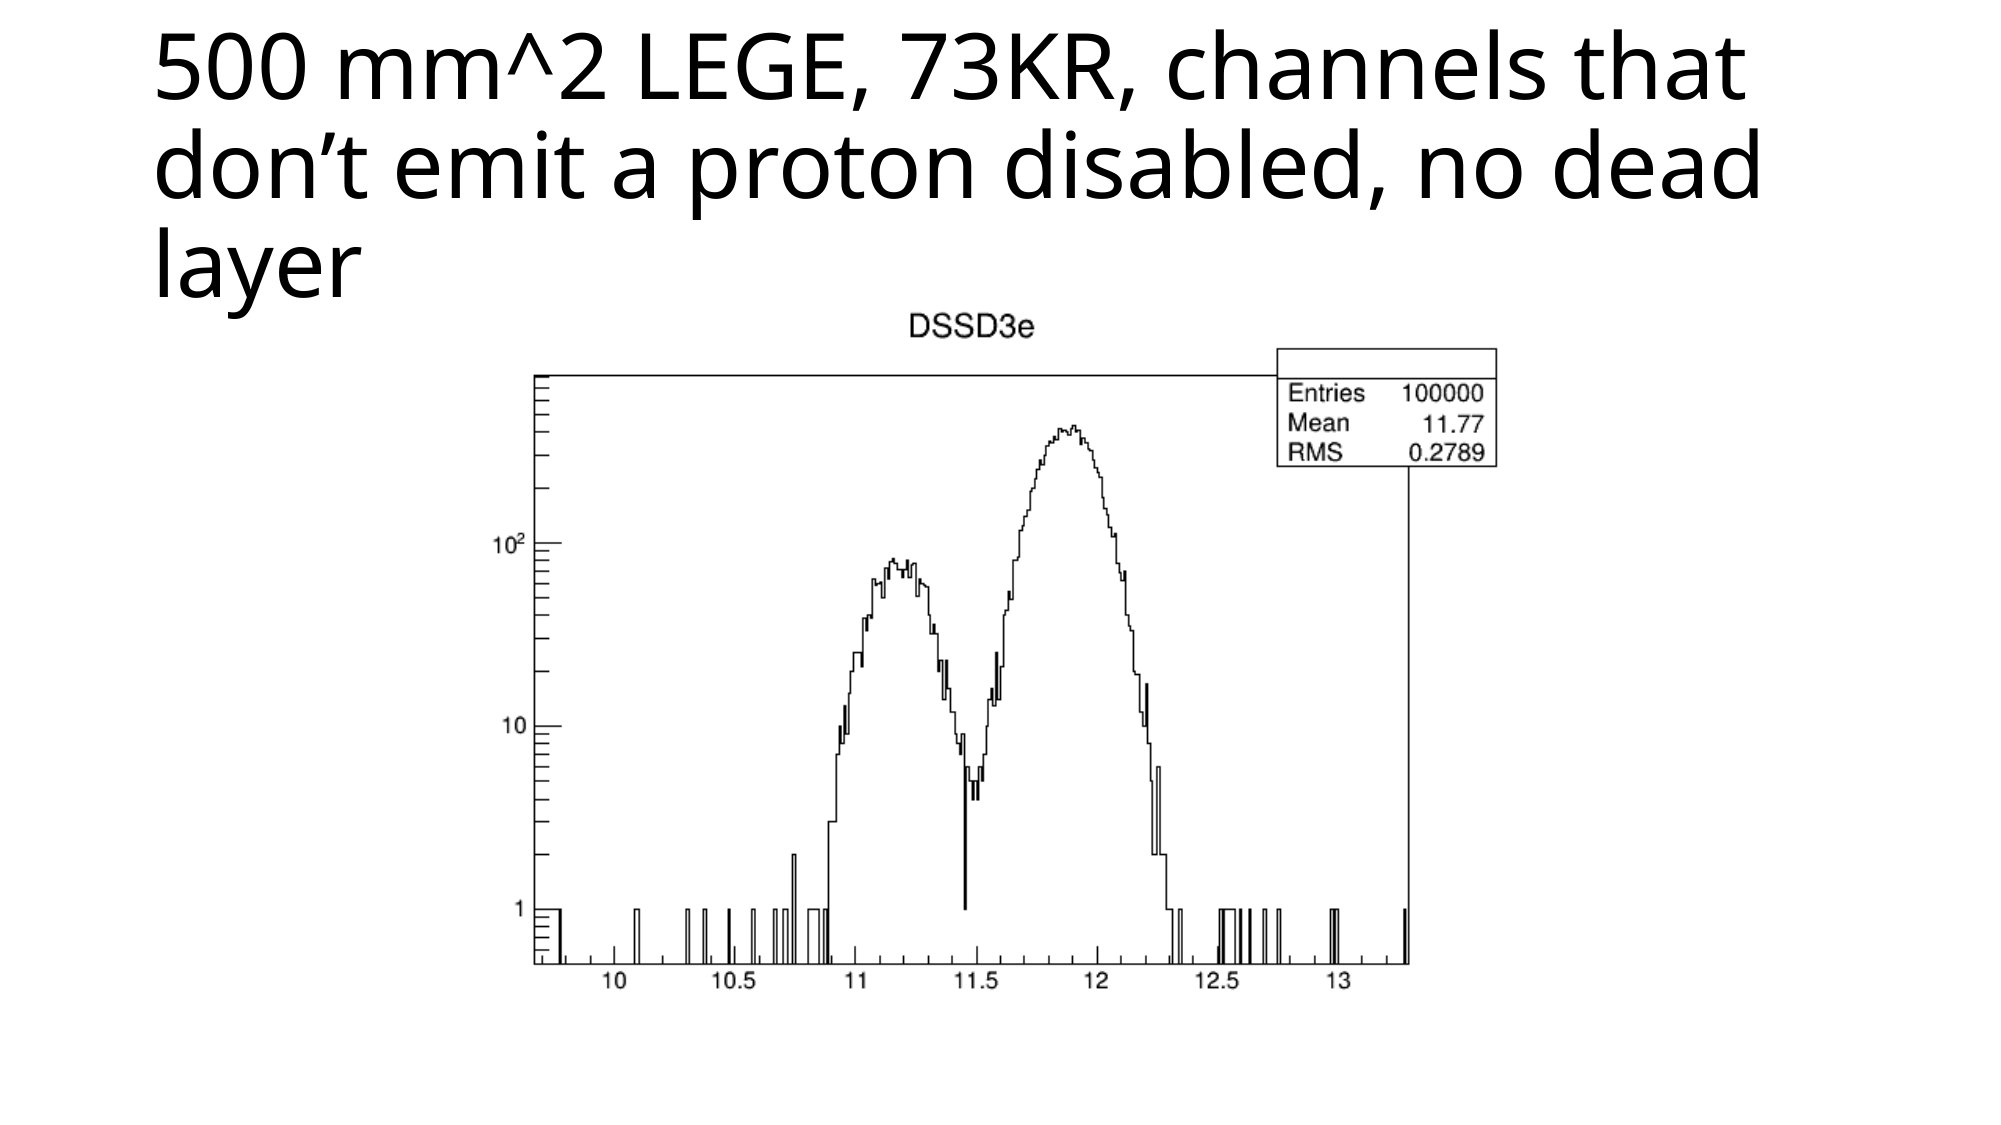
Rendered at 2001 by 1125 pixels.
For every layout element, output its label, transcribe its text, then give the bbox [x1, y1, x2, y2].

title 500 mm^2 LEGE, 73KR, channels that don’t emit a proton disabled, no dead layer [137, 59, 1863, 278]
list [487, 303, 1513, 1009]
